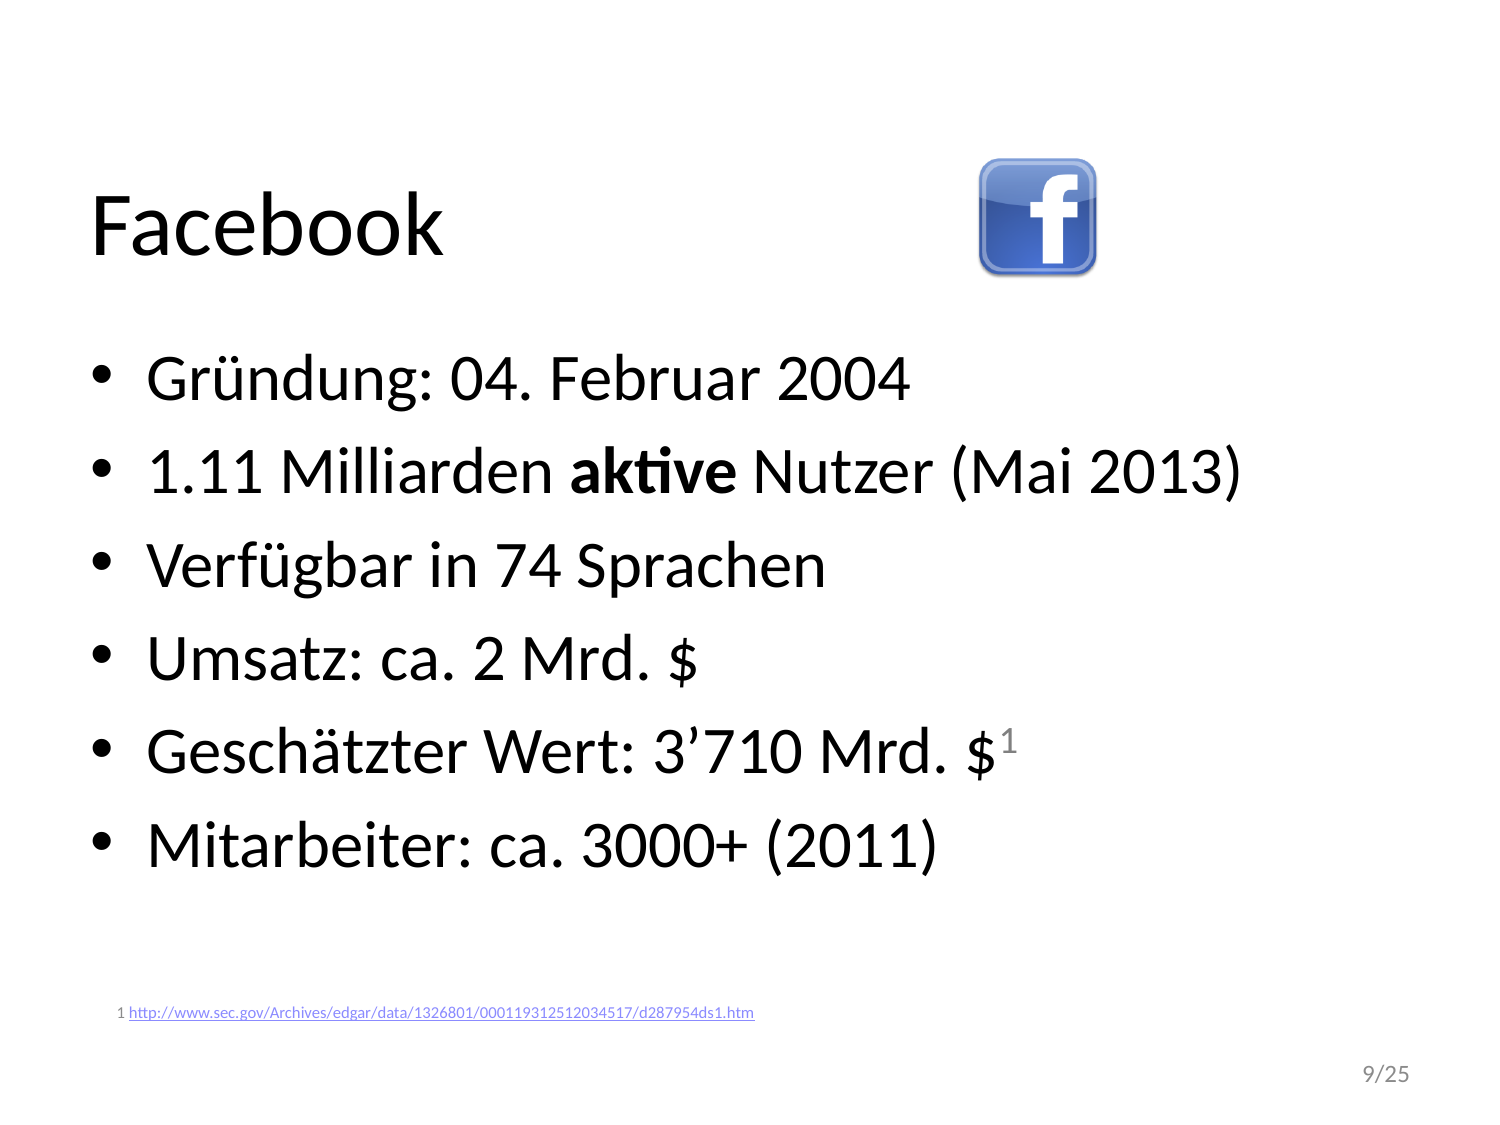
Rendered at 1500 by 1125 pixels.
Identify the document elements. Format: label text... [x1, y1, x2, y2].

slide_number 9/25 [1074, 1042, 1425, 1103]
picture [974, 154, 1102, 283]
list Gründung: 04. Februar 2004 1.11 Milliarden aktive Nutzer (Mai 2013) Verfügbar in 74 Sprachen Umsatz: ca. 2 Mrd. $ Geschätzter Wert: 3’710 Mrd. $1 Mitarbeiter: ca. 3000+ (2011) [75, 326, 1425, 1005]
title Facebook [75, 125, 1425, 313]
text_box 1 http://www.sec.gov/Archives/edgar/data/1326801/000119312512034517/d287954ds1.htm [101, 918, 1354, 1030]
